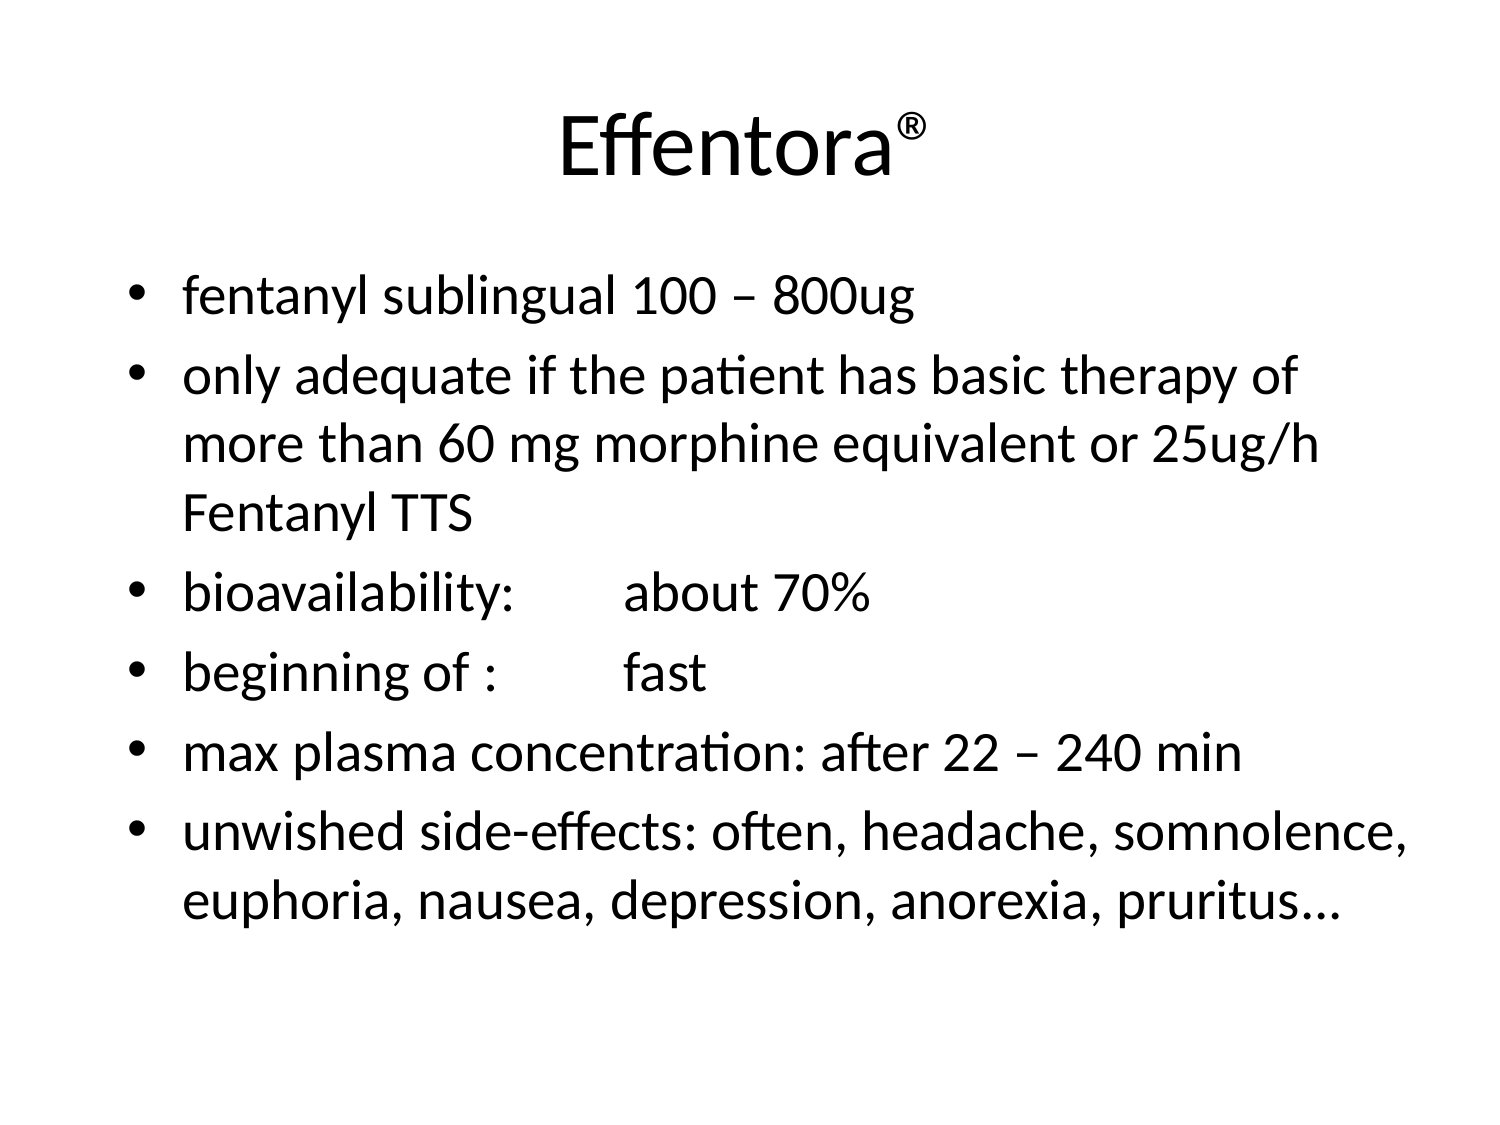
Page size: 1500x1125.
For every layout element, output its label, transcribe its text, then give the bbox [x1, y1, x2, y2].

list fentanyl sublingual 100 – 800ug only adequate if the patient has basic therapy of more than 60 mg morphine equivalent or 25ug/h Fentanyl TTS bioavailability: about 70% beginning of : fast max plasma concentration: after 22 – 240 min unwished side-effects: often, headache, somnolence, euphoria, nausea, depression, anorexia, pruritus... [112, 249, 1425, 1000]
title Effentora® [75, 45, 1425, 233]
